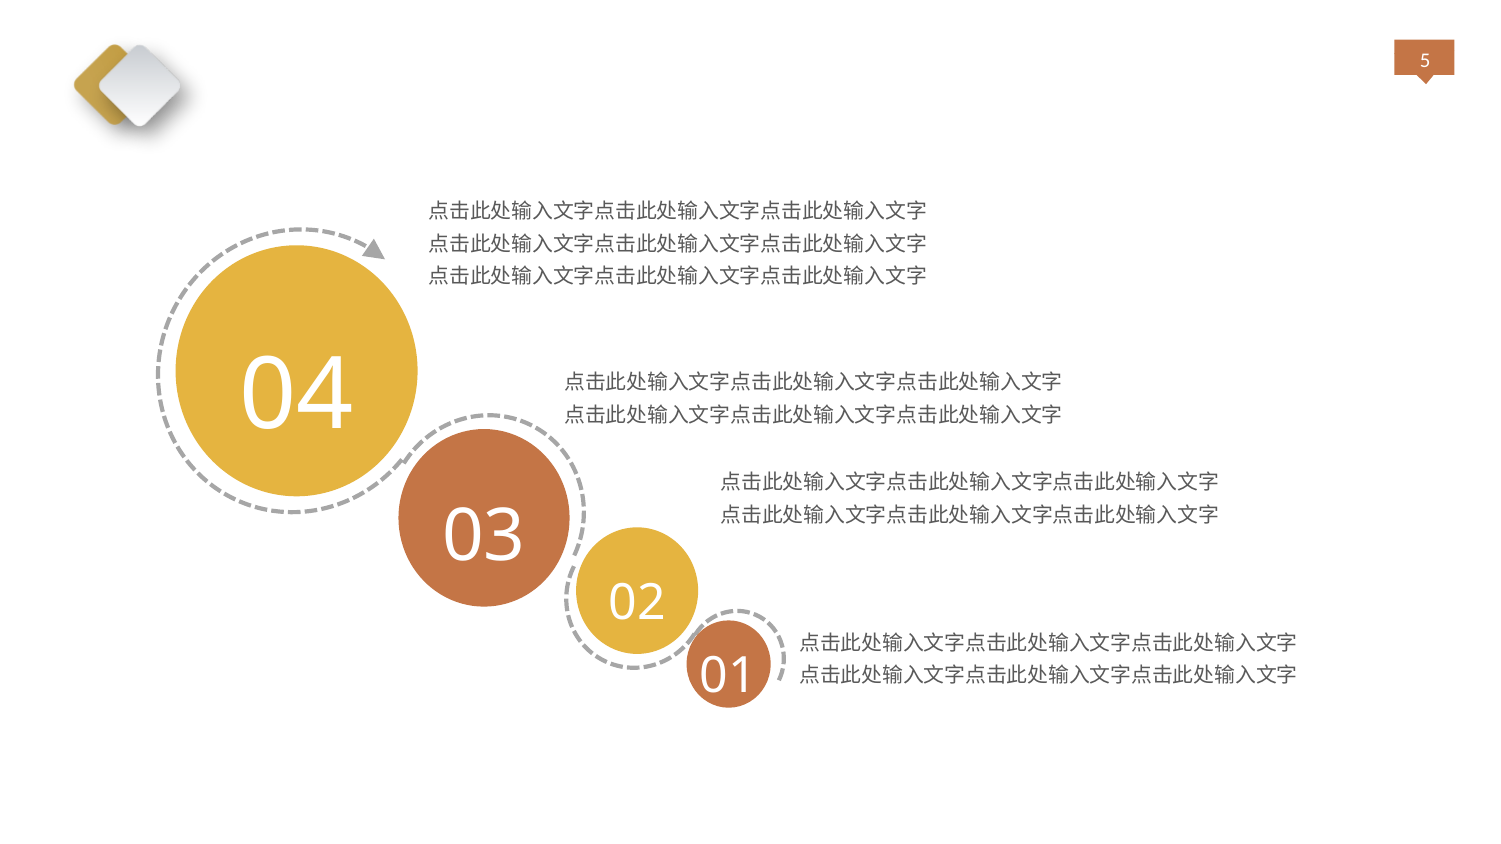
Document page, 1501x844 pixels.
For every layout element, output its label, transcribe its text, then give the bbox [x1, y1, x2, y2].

text_box 点击此处输入文字点击此处输入文字点击此处输入文字 点击此处输入文字点击此处输入文字点击此处输入文字 [796, 456, 1266, 532]
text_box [159, 227, 796, 664]
text_box 点击此处输入文字点击此处输入文字点击此处输入文字 点击此处输入文字点击此处输入文字点击此处输入文字 [796, 356, 1127, 432]
picture [89, 35, 190, 136]
text_box 点击此处输入文字点击此处输入文字点击此处输入文字 点击此处输入文字点击此处输入文字点击此处输入文字 点击此处输入文字点击此处输入文字点击此处输入文字 [418, 185, 1030, 293]
text_box 01 [686, 664, 771, 708]
text_box 点击此处输入文字点击此处输入文字点击此处输入文字 点击此处输入文字点击此处输入文字点击此处输入文字 [789, 616, 1349, 692]
